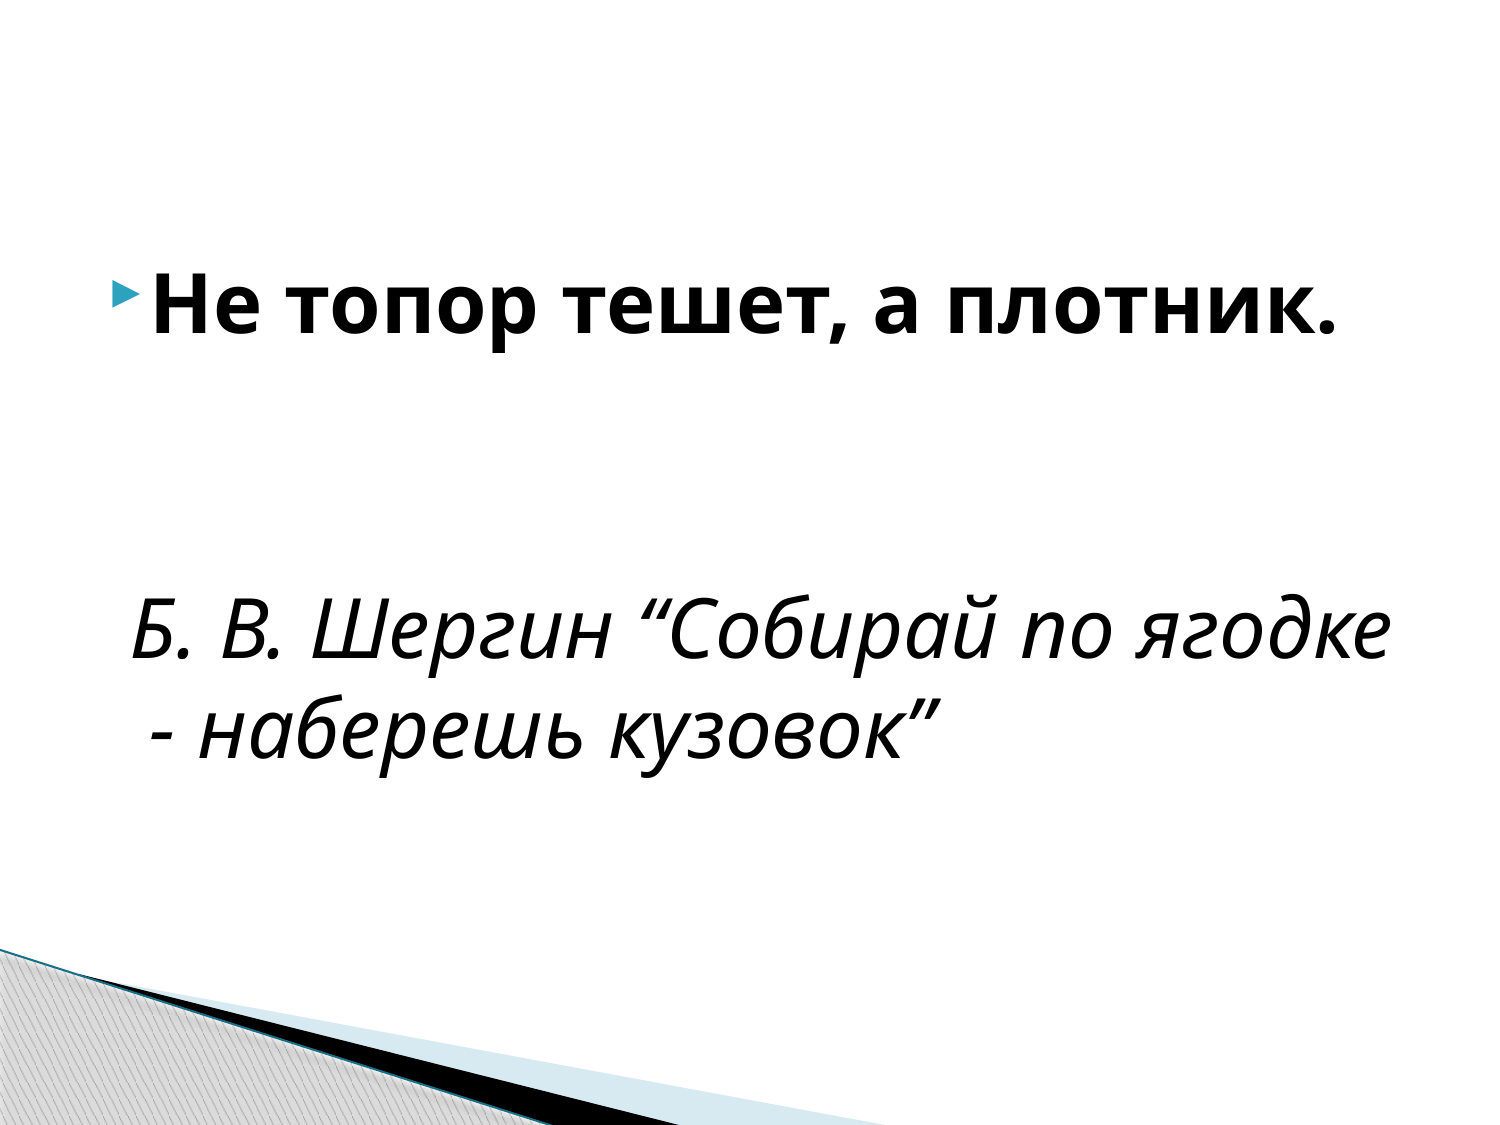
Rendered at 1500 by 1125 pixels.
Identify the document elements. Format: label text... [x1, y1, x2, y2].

list Не топор тешет, а плотник. Б. В. Шергин “Собирай по ягодке - наберешь кузовок” [75, 243, 1425, 986]
